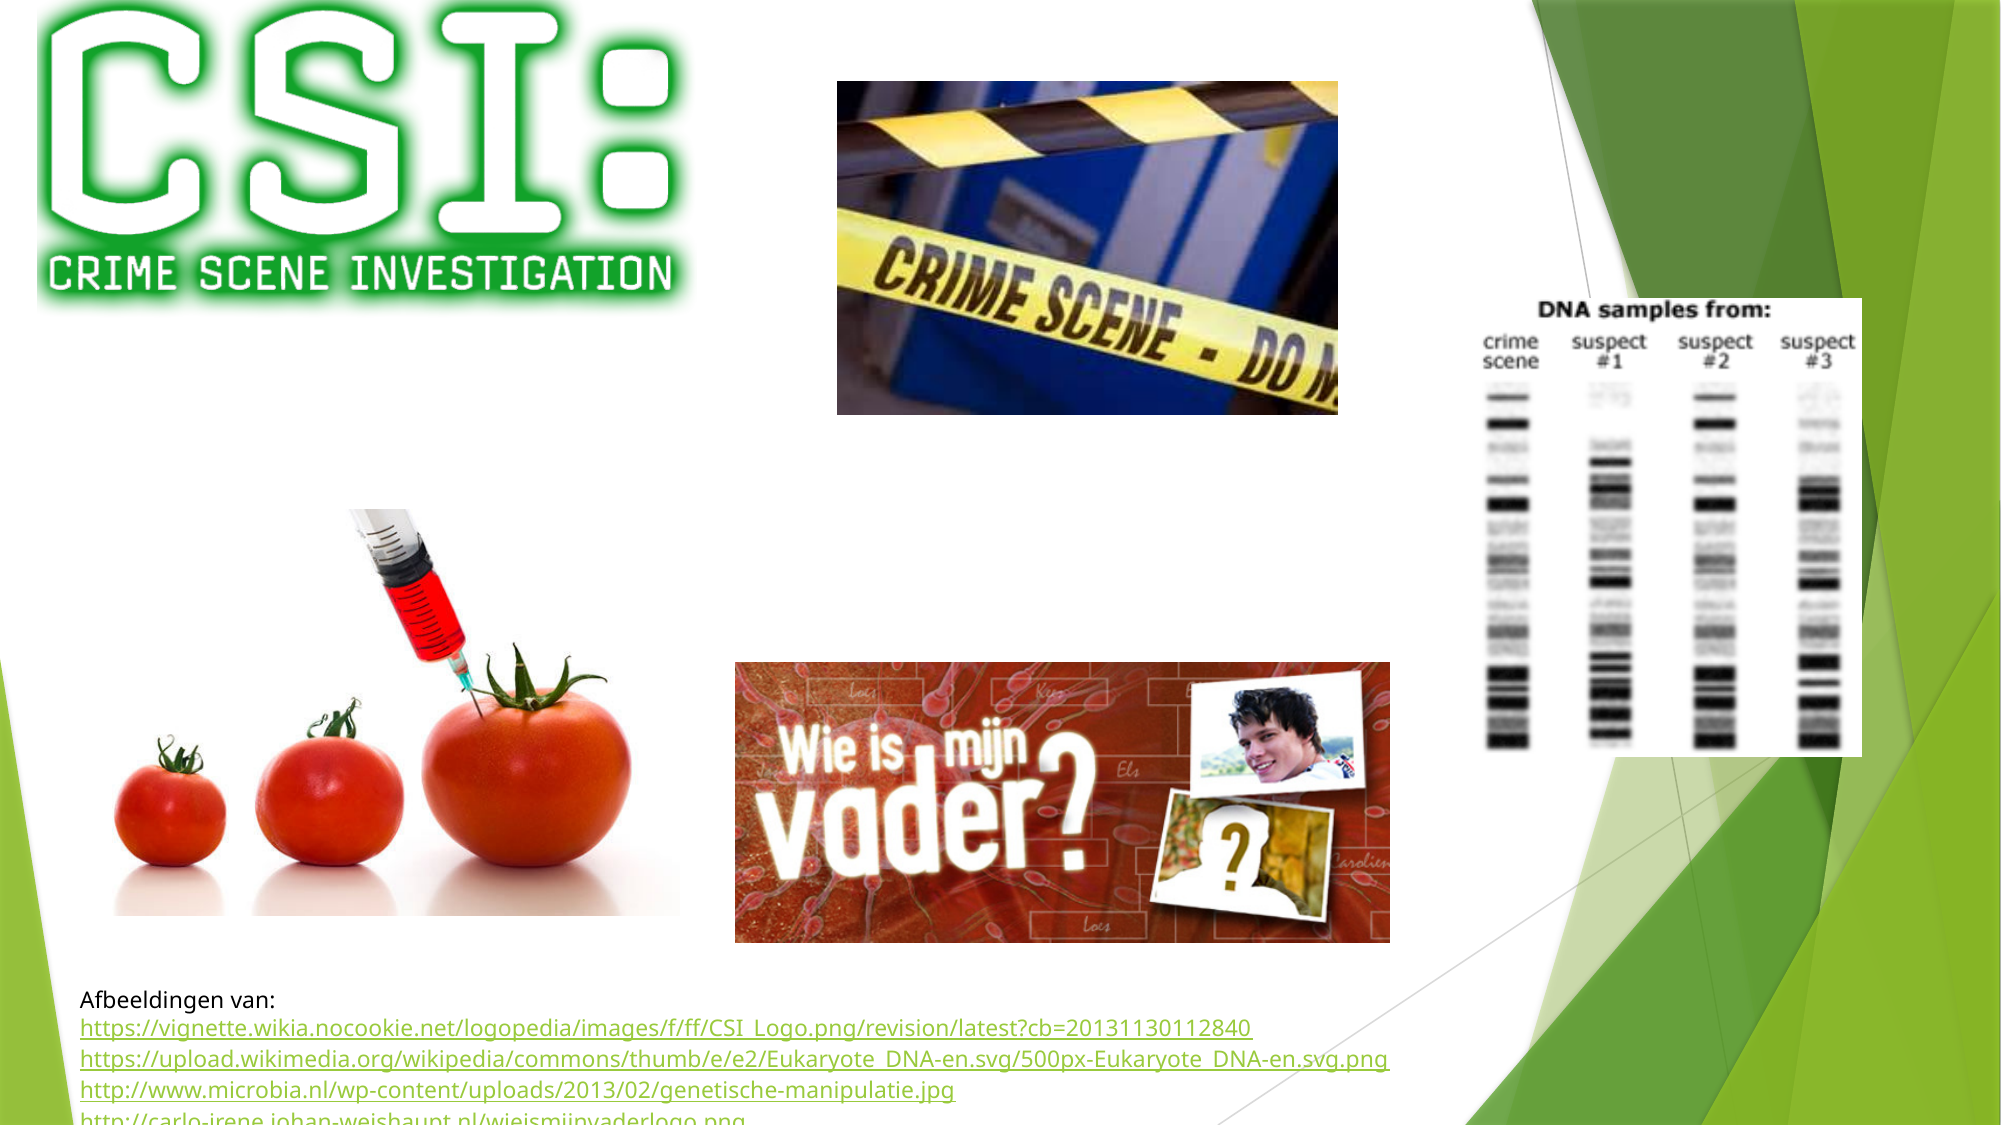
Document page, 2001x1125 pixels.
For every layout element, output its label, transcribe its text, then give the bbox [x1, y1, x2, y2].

picture [1478, 298, 1862, 757]
picture [836, 80, 1339, 415]
picture [111, 508, 680, 917]
text_box Afbeeldingen van: https://vignette.wikia.nocookie.net/logopedia/images/f/ff/CSI_Logo.png/revision/latest?cb=20131130112840 https://upload.wikimedia.org/wikipedia/commons/thumb/e/e2/Eukaryote_DNA-en.svg/500px-Eukaryote_DNA-en.svg.png http://www.microbia.nl/wp-content/uploads/2013/02/genetische-manipulatie.jpg http://carlo-irene.johan-weishaupt.nl/wieismijnvaderlogo.png [65, 978, 1405, 1125]
picture [36, 0, 697, 349]
picture [734, 661, 1390, 944]
